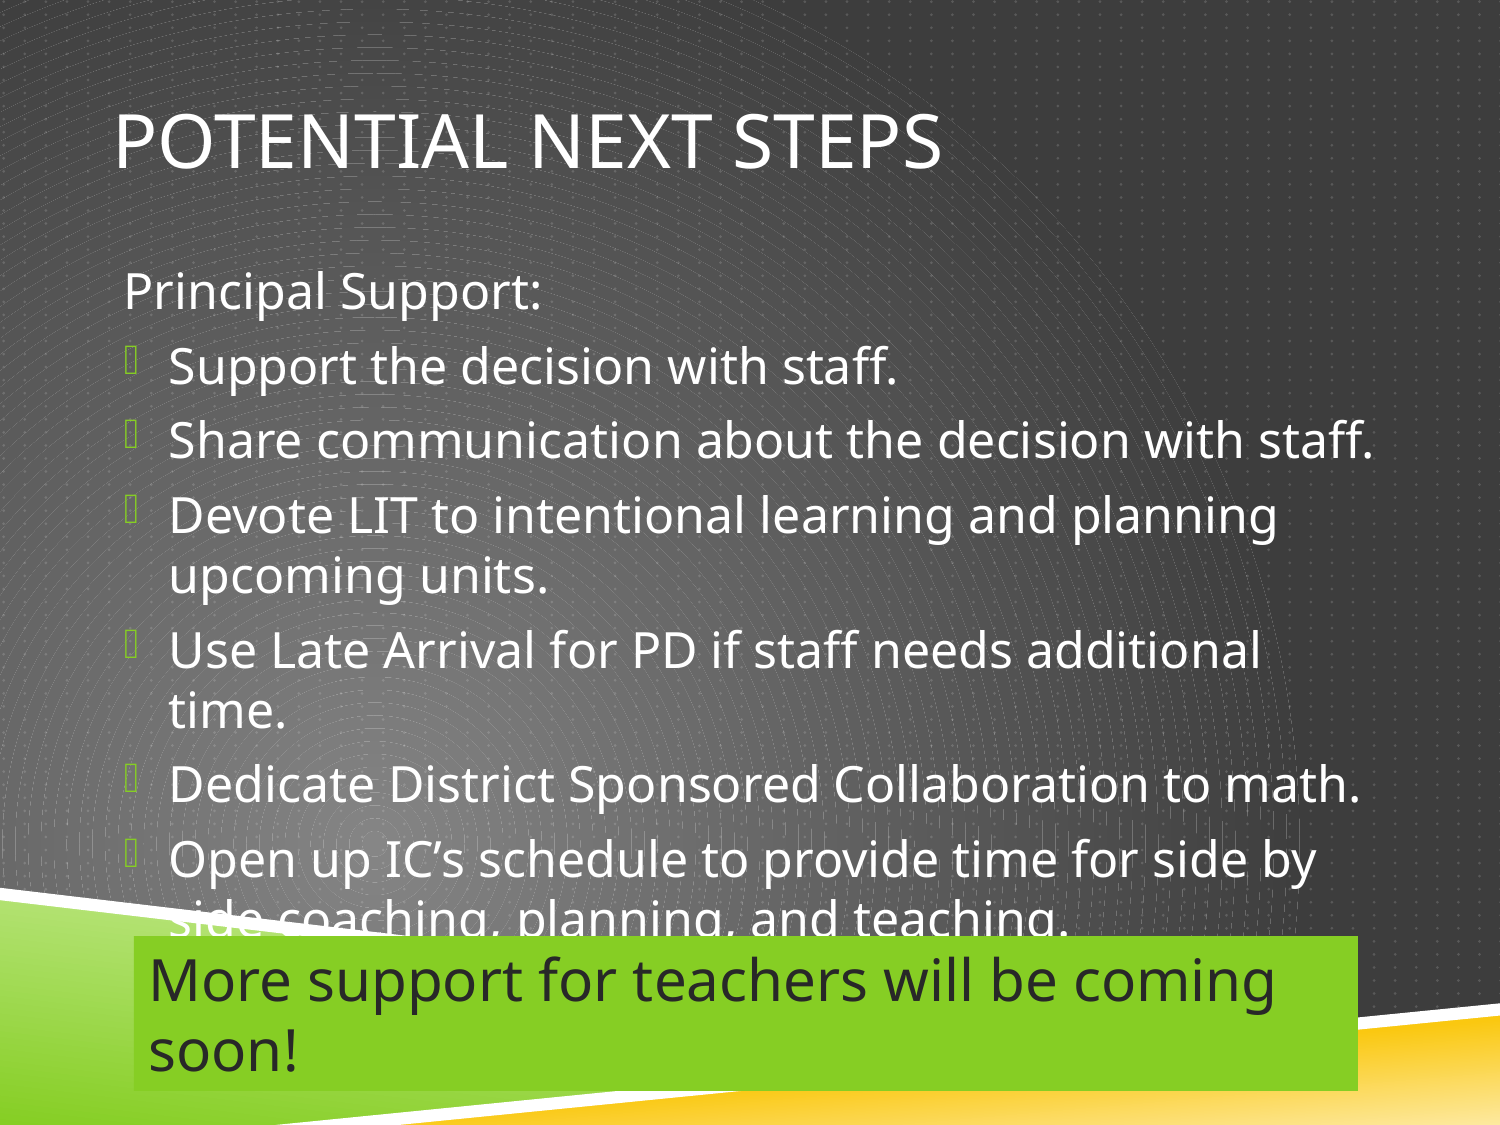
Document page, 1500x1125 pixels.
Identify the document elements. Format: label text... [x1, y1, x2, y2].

title Potential next Steps [112, 45, 1388, 233]
list Principal Support: Support the decision with staff. Share communication about the decision with staff. Devote LIT to intentional learning and planning upcoming units. Use Late Arrival for PD if staff needs additional time. Dedicate District Sponsored Collaboration to math. Open up IC’s schedule to provide time for side by side coaching, planning, and teaching. [112, 252, 1388, 929]
text_box More support for teachers will be coming soon! [133, 936, 1358, 1091]
